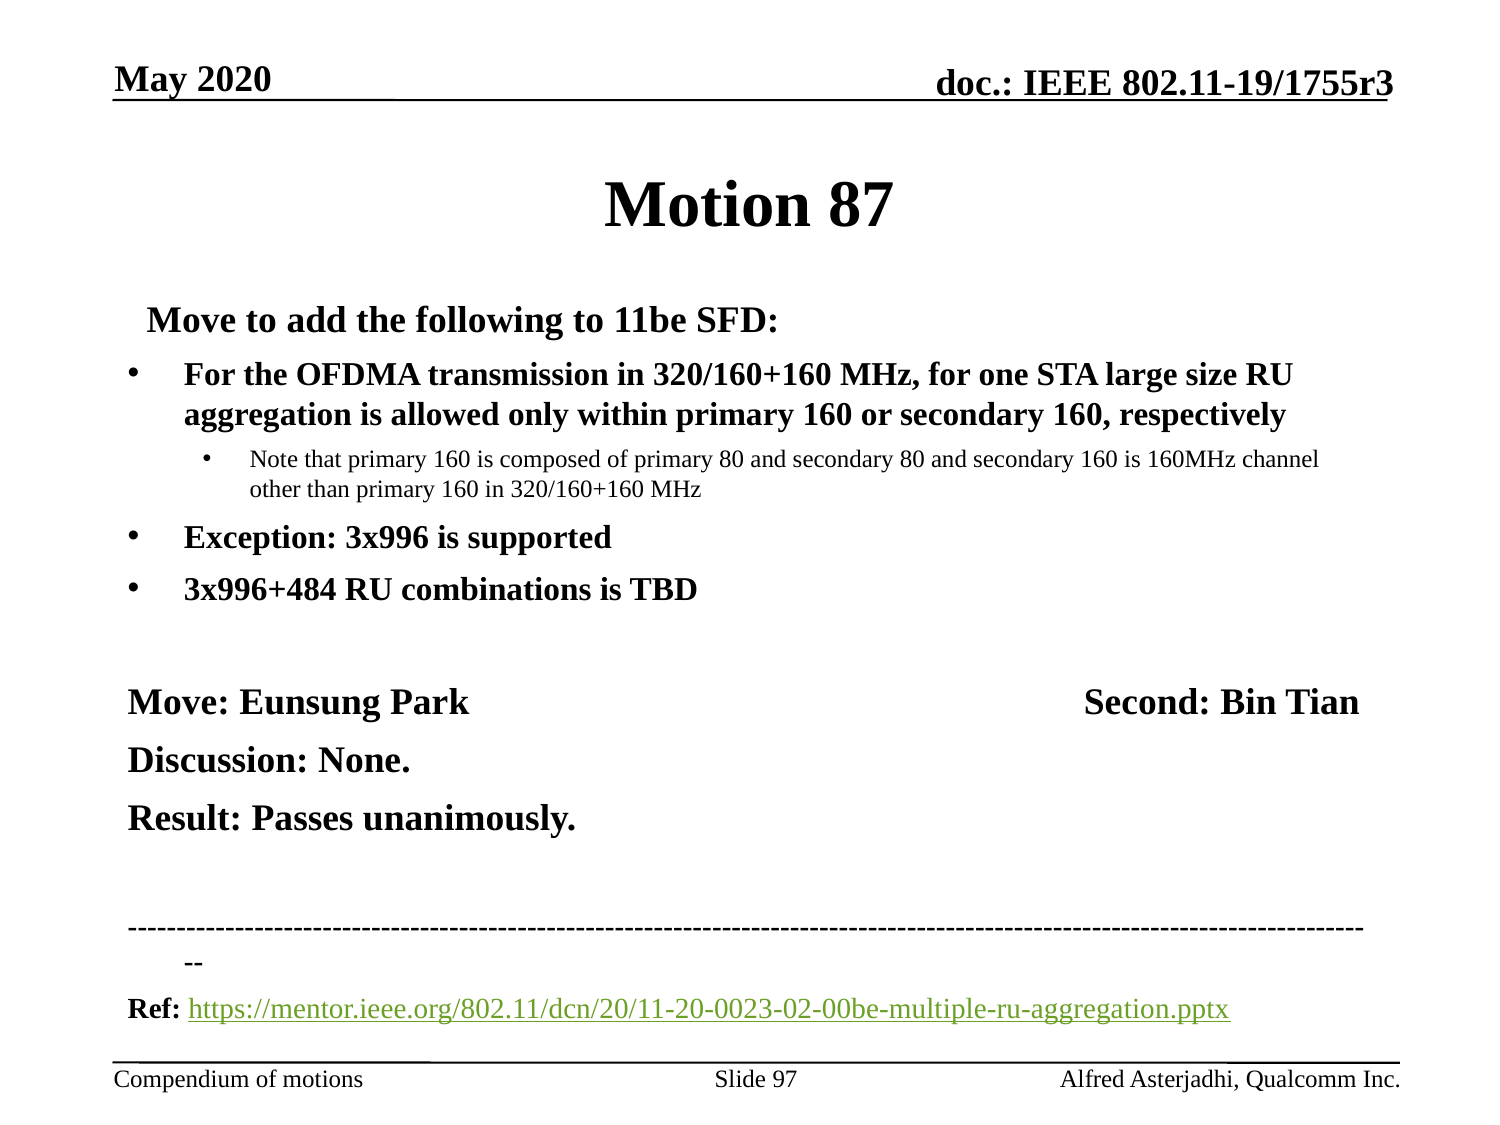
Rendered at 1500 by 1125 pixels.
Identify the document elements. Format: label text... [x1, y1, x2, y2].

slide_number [114, 54, 423, 100]
slide_number Slide 97 [712, 1061, 800, 1123]
title Motion 87 [112, 112, 1388, 286]
list Move to add the following to 11be SFD: For the OFDMA transmission in 320/160+160 MHz, for one STA large size RU aggregation is allowed only within primary 160 or secondary 160, respectively Note that primary 160 is composed of primary 80 and secondary 80 and secondary 160 is 160MHz channel other than primary 160 in 320/160+160 MHz Exception: 3x996 is supported 3x996+484 RU combinations is TBD Move: Eunsung Park Second: Bin Tian Discussion: None. Result: Passes unanimously. --------------------------------------------------------------------------------------------------------------------------------- Ref: https://mentor.ieee.org/802.11/dcn/20/11-20-0023-02-00be-multiple-ru-aggregation.pptx [112, 286, 1388, 1071]
footer Alfred Asterjadhi, Qualcomm Inc. [878, 1061, 1402, 1093]
